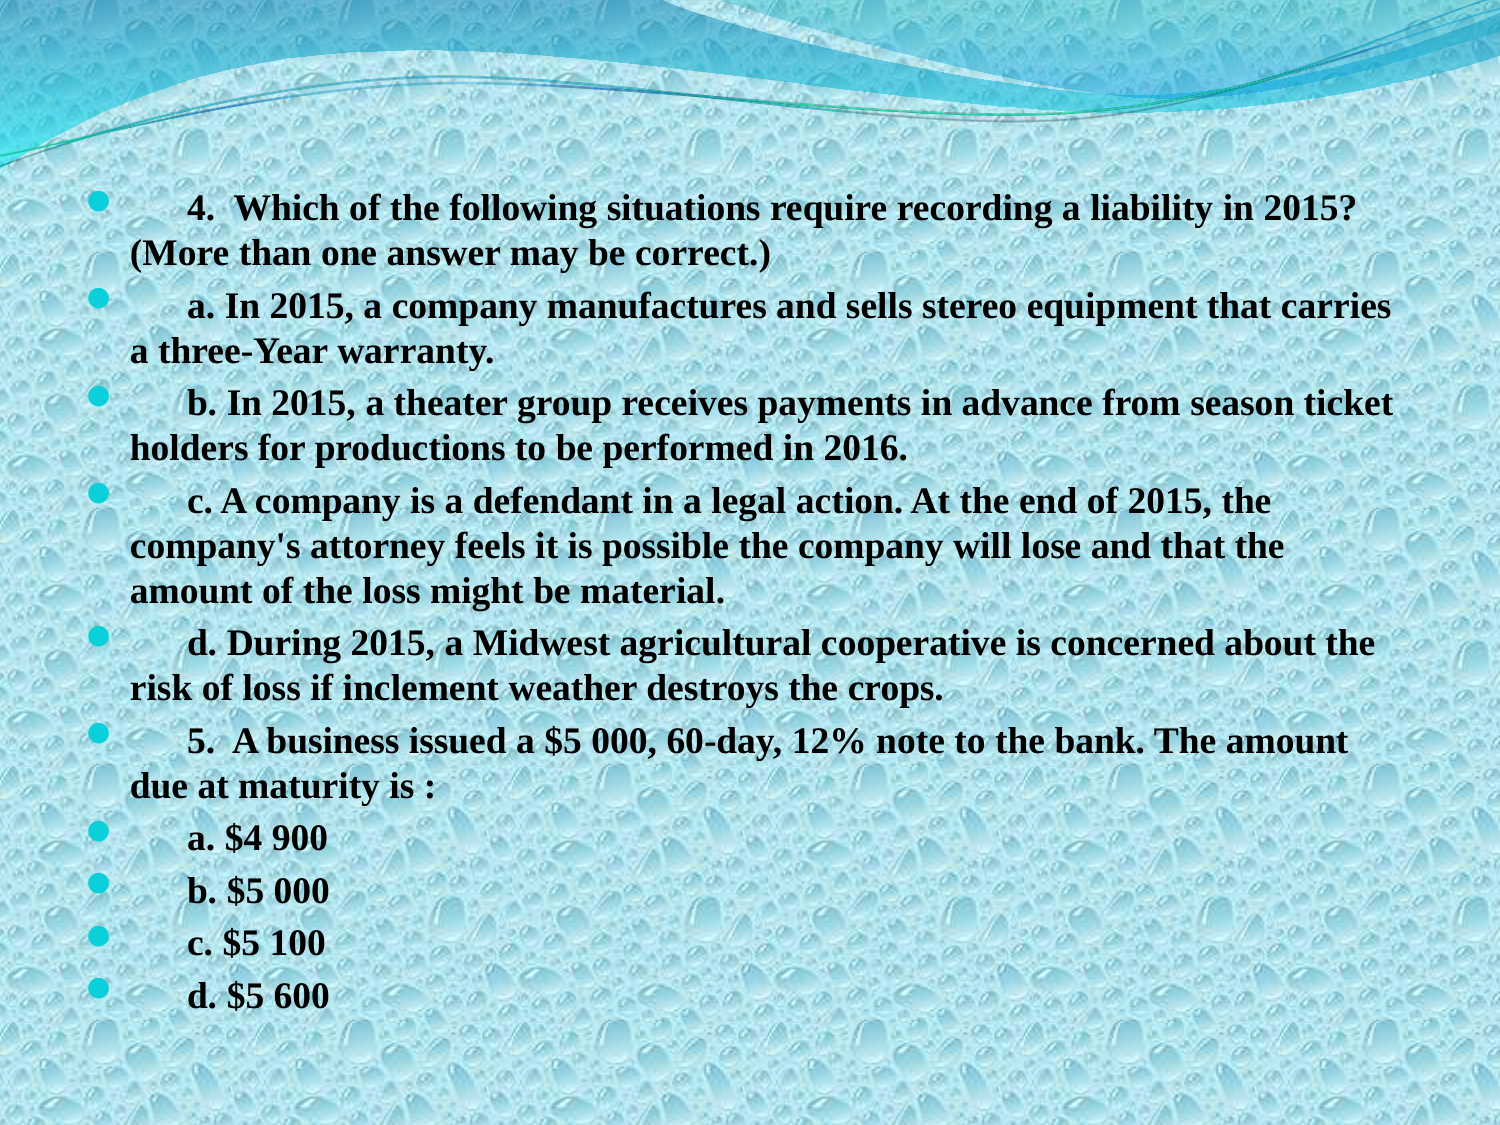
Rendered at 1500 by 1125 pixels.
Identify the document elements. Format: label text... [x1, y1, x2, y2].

picture [0, 0, 1500, 1125]
list 4. Which of the following situations require recording a liability in 2015? (More than one answer may be correct.) a. In 2015, a company manufactures and sells stereo equipment that carries a three-Year warranty. b. In 2015, a theater group receives payments in advance from season ticket holders for productions to be performed in 2016. c. A company is a defendant in a legal action. At the end of 2015, the company's attorney feels it is possible the company will lose and that the amount of the loss might be material. d. During 2015, a Midwest agricultural cooperative is concerned about the risk of loss if inclement weather destroys the crops. 5. A business issued a $5 000, 60-day, 12% note to the bank. The amount due at maturity is : a. $4 900 b. $5 000 c. $5 100 d. $5 600 [70, 175, 1421, 1055]
